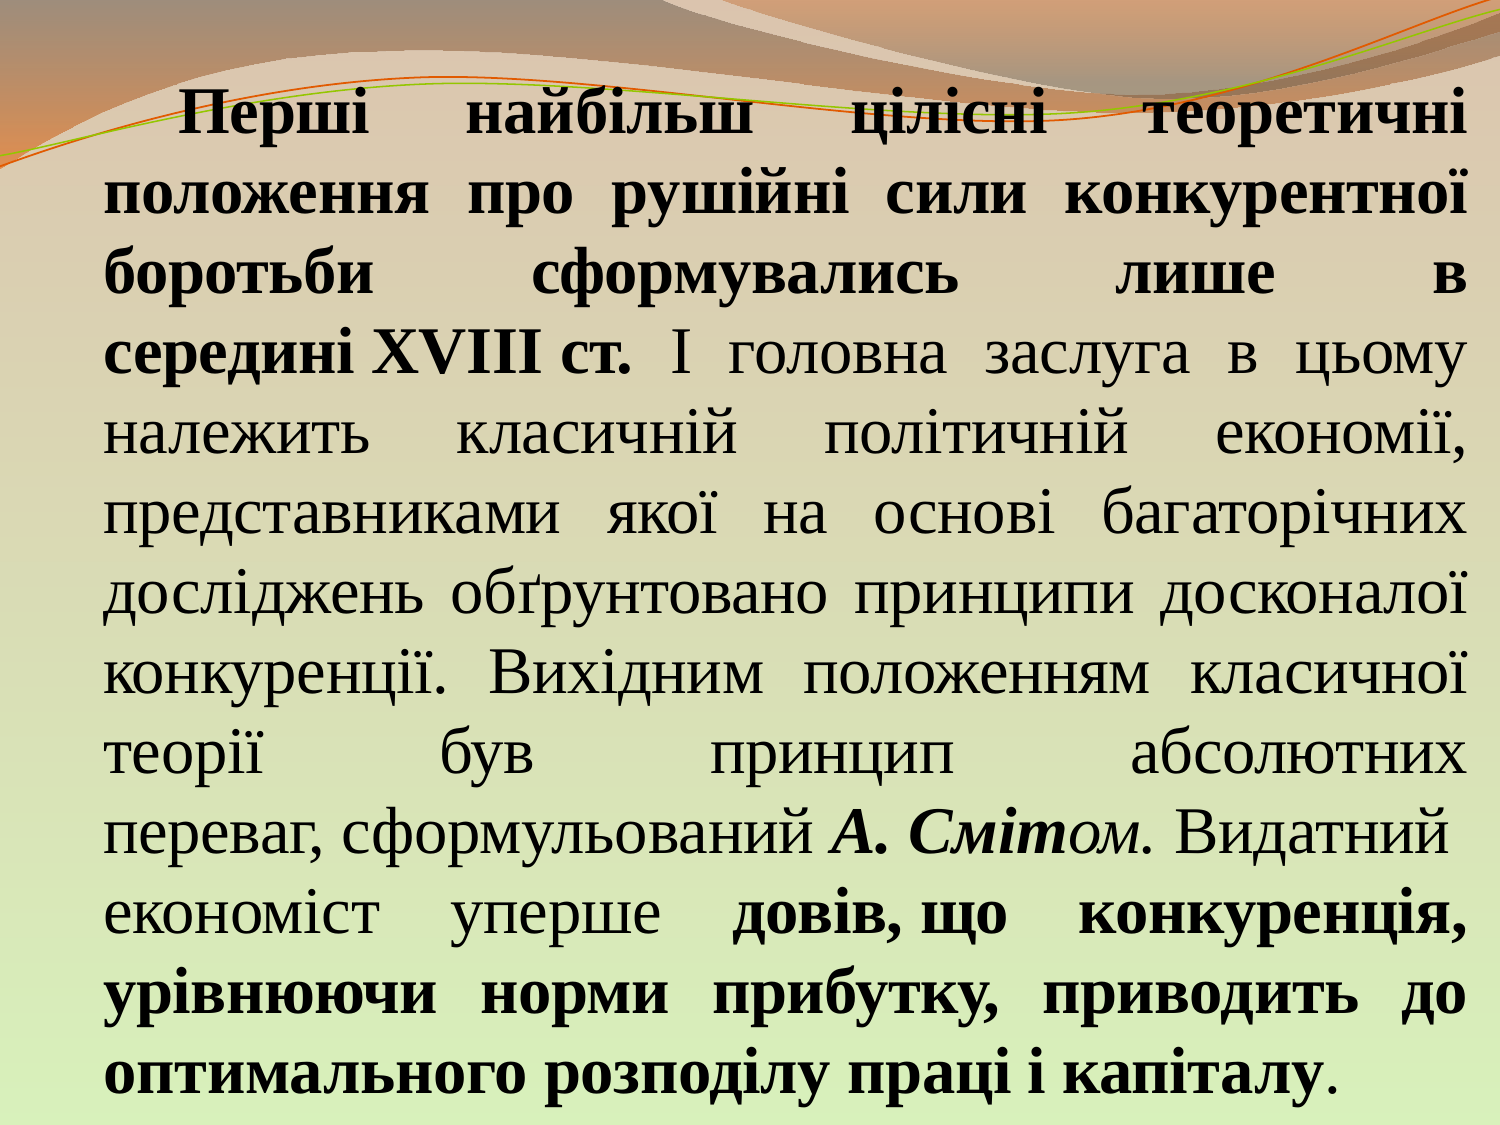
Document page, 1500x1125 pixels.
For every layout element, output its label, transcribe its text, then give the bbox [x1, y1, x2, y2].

text_box Перші найбільш цілісні теоретичні положення про рушійні сили конкурентної боротьби сформувались лише в середині XVIII ст. І головна заслуга в цьому належить класичній політичній економії, представниками якої на основі багаторічних досліджень обґрунтовано принципи досконалої конкуренції. Вихідним положенням класичної теорії був принцип абсолютних переваг, сформульований А. Смітом. Видатний економіст уперше довів, що конкуренція, урівнюючи норми прибутку, приводить до оптимального розподілу праці і капіталу. [88, 59, 1483, 1114]
